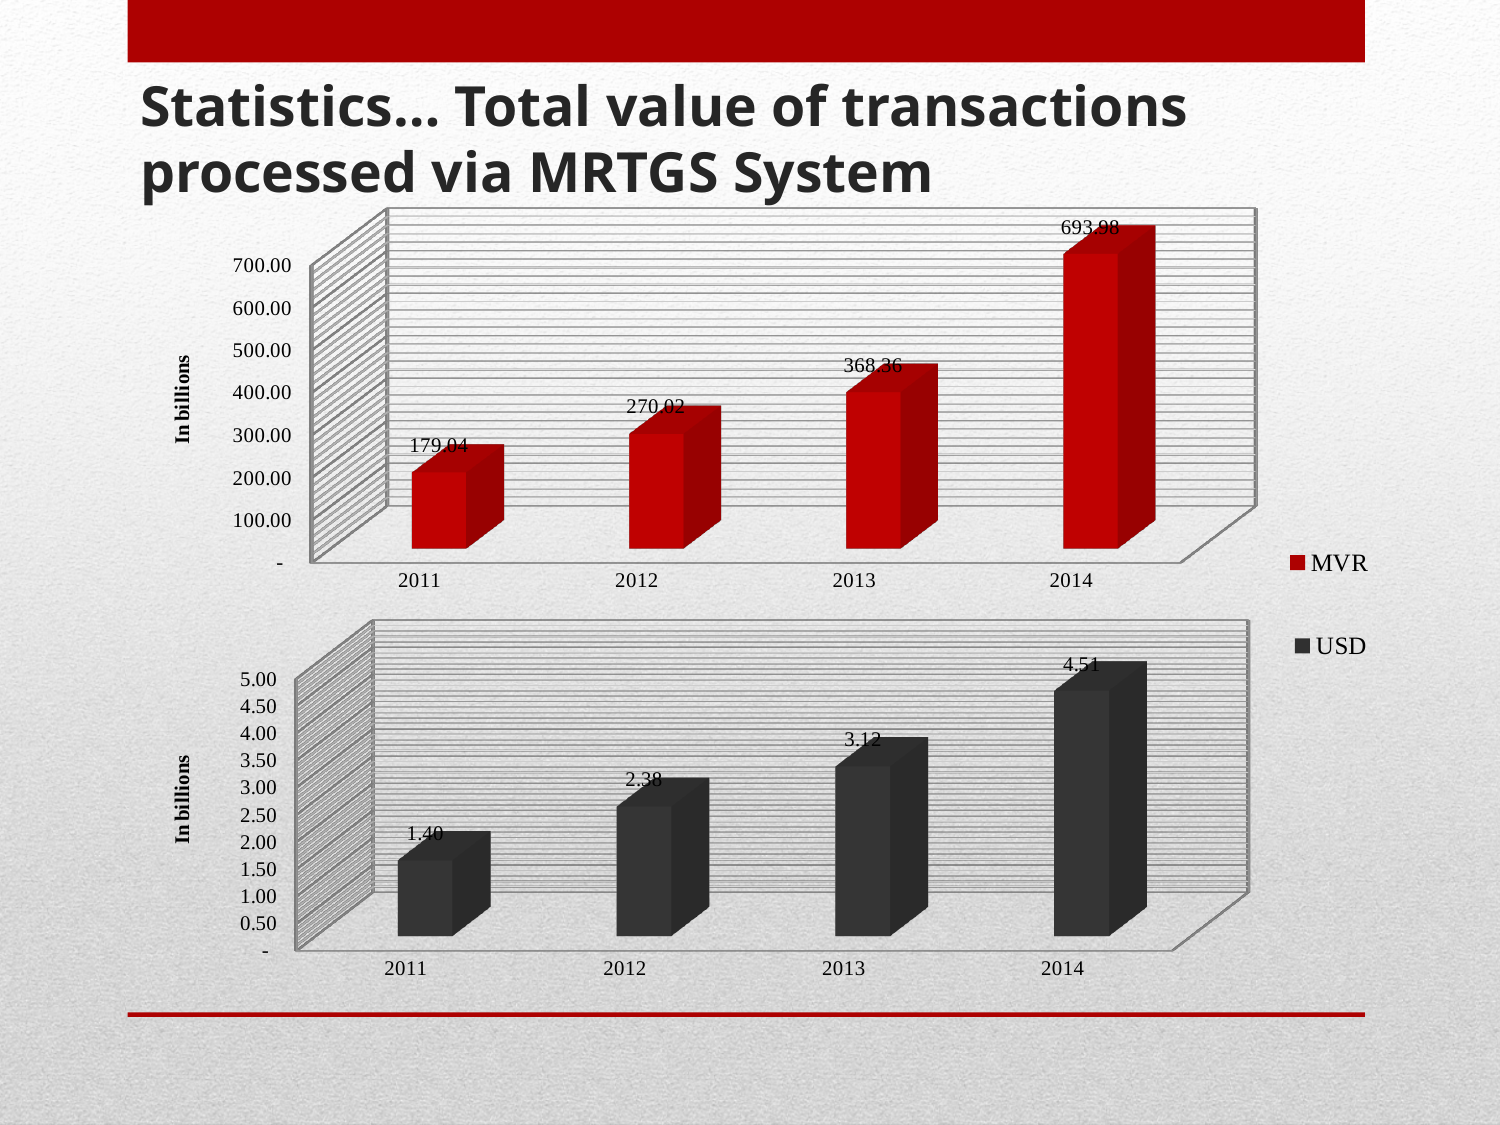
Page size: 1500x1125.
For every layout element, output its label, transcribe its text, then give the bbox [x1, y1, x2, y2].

title Statistics… Total value of transactions processed via MRTGS System [125, 62, 1375, 213]
chart [136, 611, 1389, 989]
chart [136, 199, 1401, 601]
